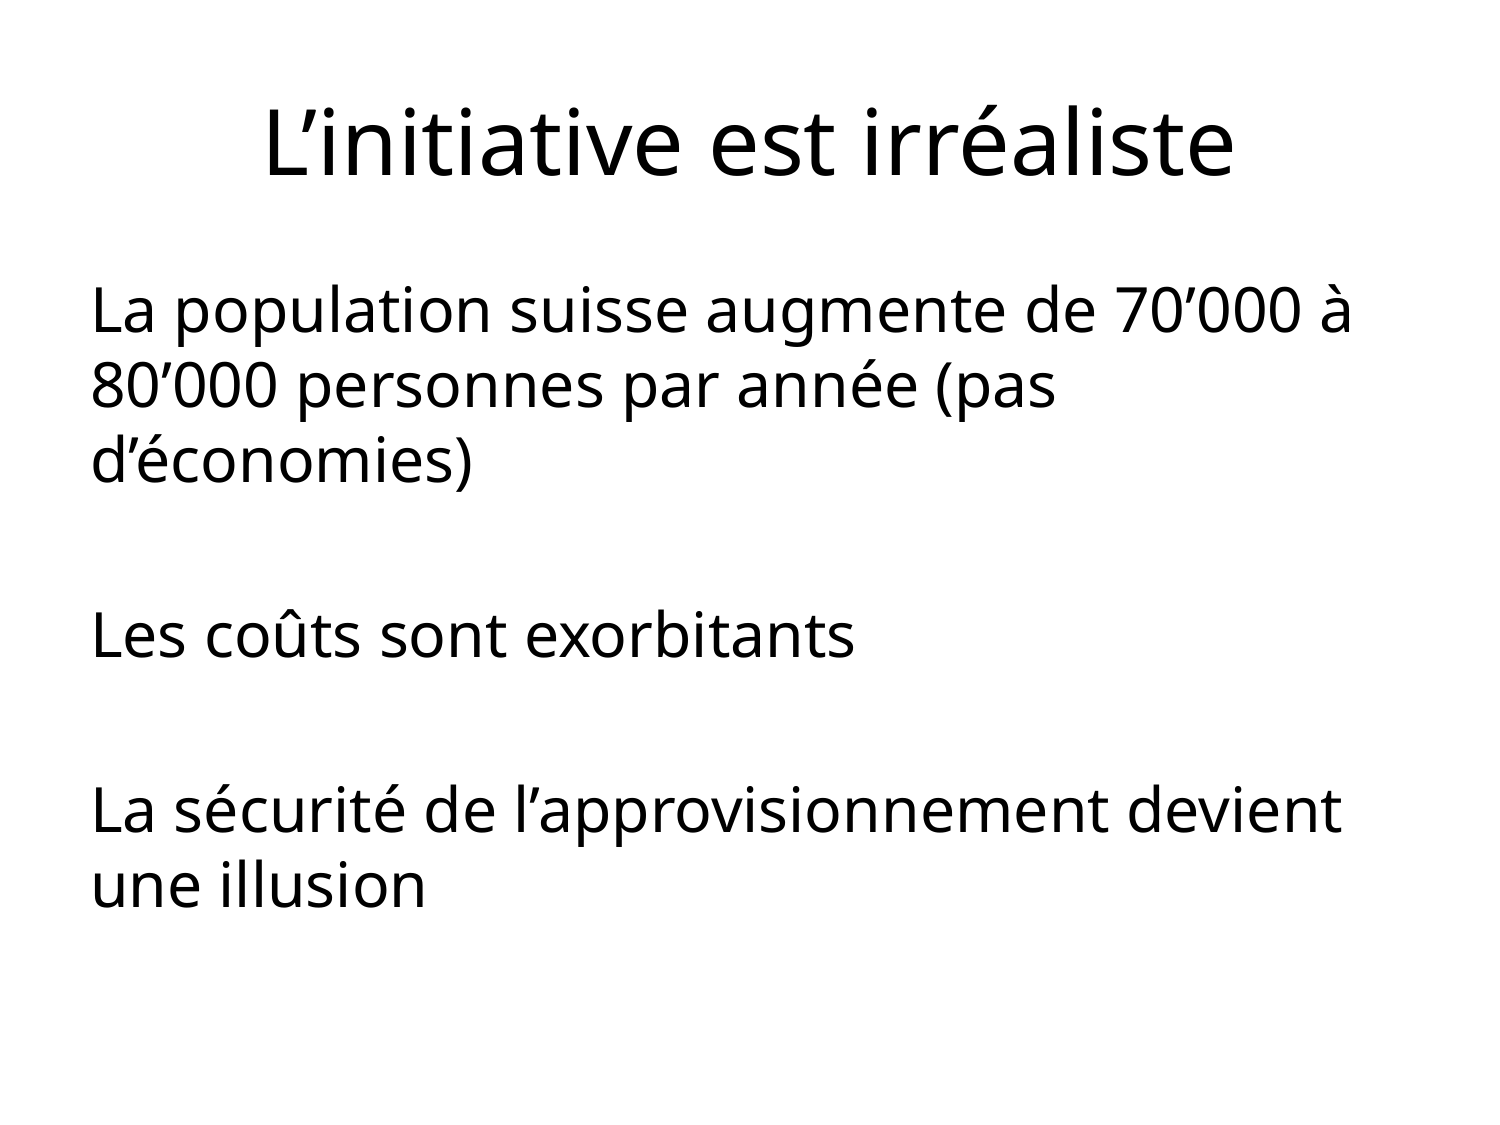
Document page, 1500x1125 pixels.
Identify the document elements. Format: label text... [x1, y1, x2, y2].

list La population suisse augmente de 70’000 à 80’000 personnes par année (pas d’économies) Les coûts sont exorbitants La sécurité de l’approvisionnement devient une illusion [75, 262, 1425, 1005]
title L’initiative est irréaliste [75, 45, 1425, 233]
